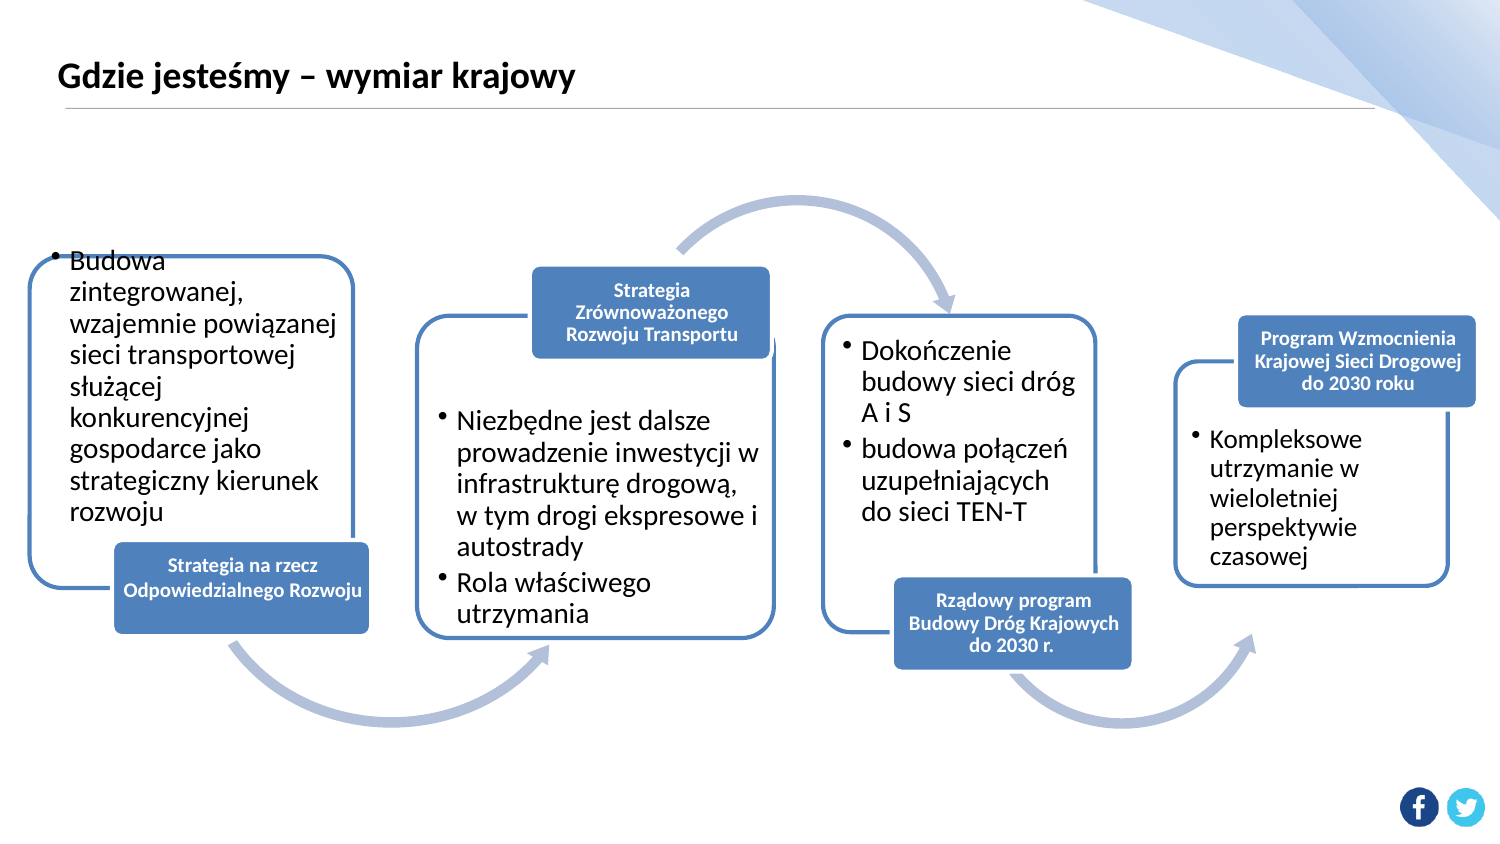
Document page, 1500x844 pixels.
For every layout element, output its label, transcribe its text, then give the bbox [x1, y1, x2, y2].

text_box [1078, 0, 1396, 115]
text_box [28, 140, 1480, 808]
picture [1392, 787, 1488, 827]
text_box [1289, 0, 1500, 223]
text_box Gdzie jesteśmy – wymiar krajowy [42, 43, 601, 104]
